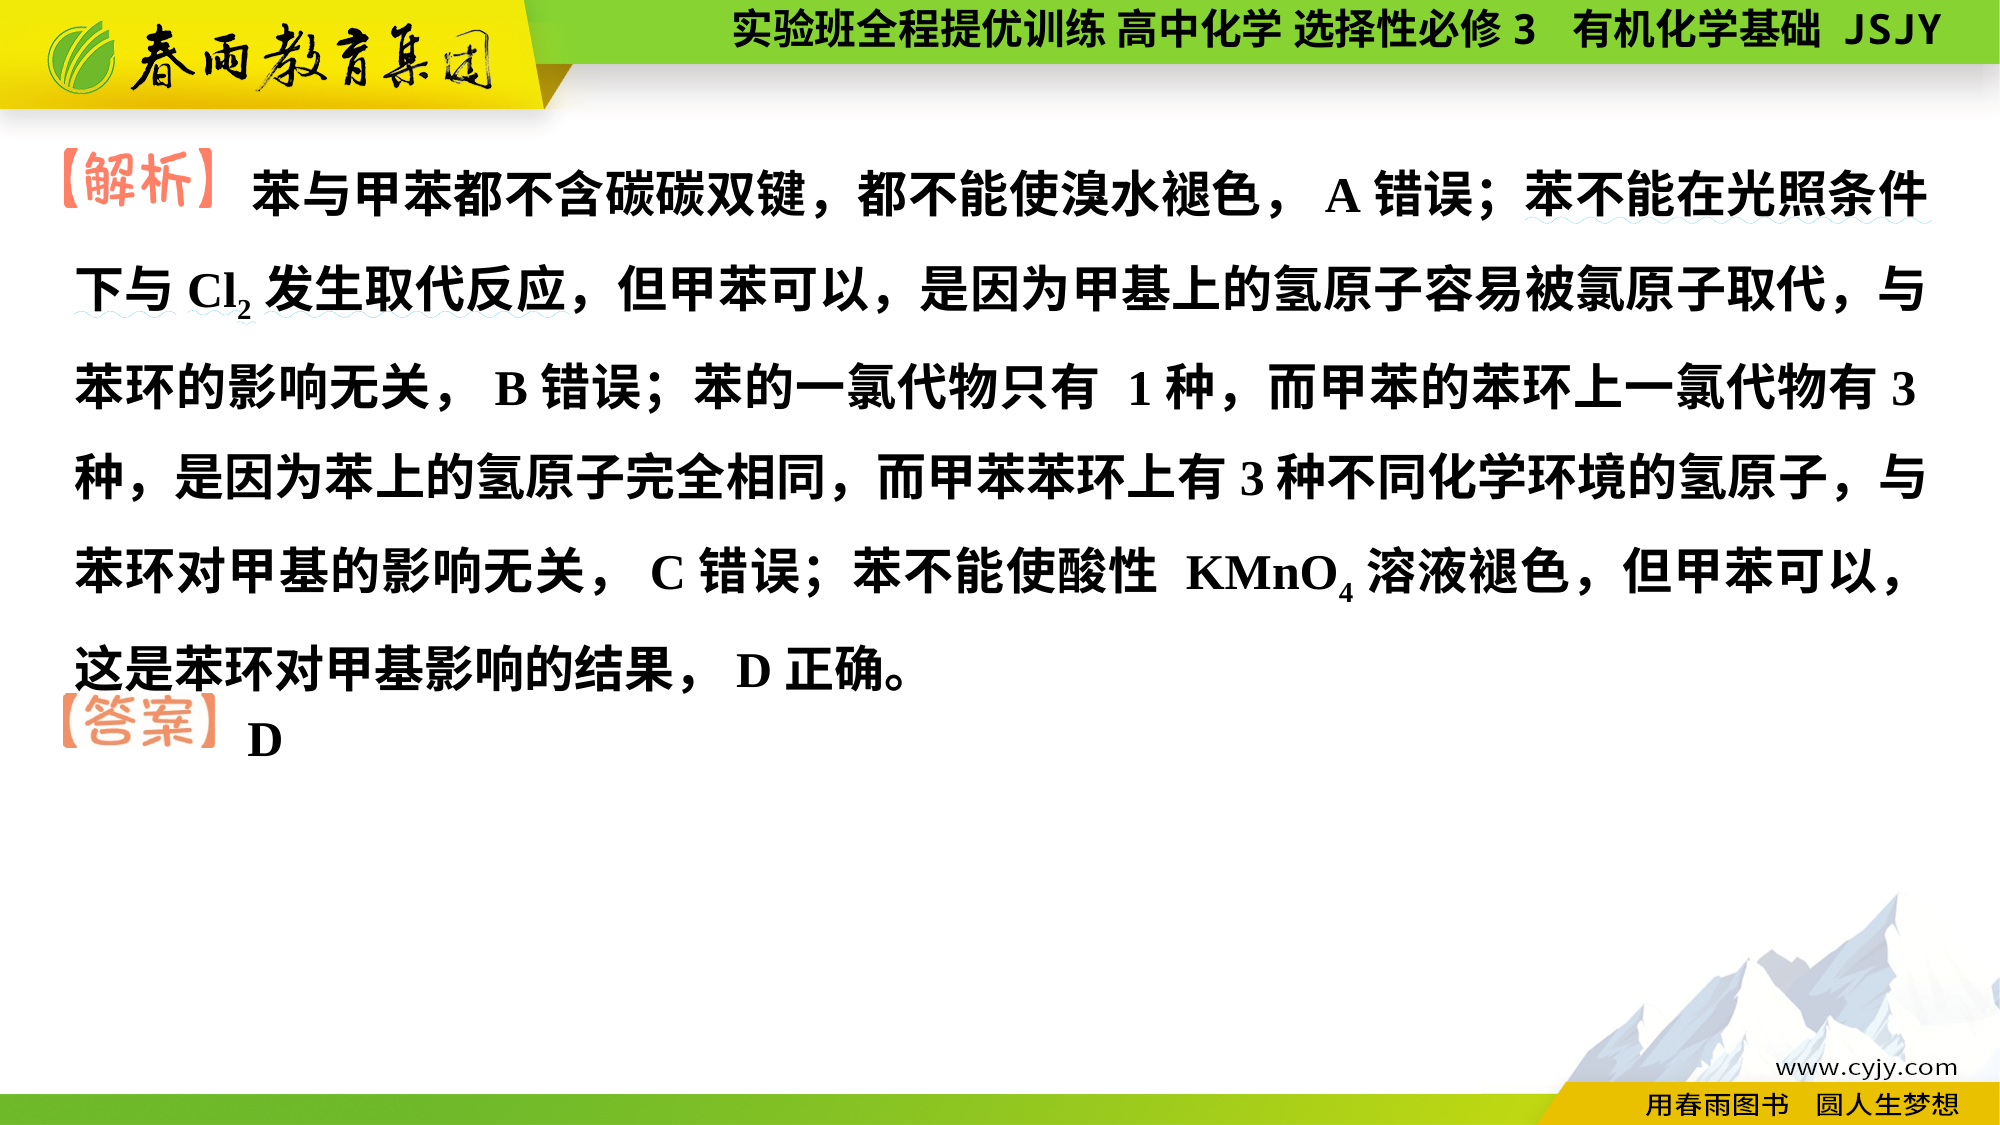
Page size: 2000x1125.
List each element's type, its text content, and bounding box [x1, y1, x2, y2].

picture [0, 0, 2000, 1125]
text_box D [232, 668, 299, 774]
list 苯与甲苯都不含碳碳双键，都不能使溴水褪色，A错误；苯不能在光照条件下与Cl2发生取代反应，但甲苯可以，是因为甲基上的氢原子容易被氯原子取代，与苯环的影响无关，B错误；苯的一氯代物只有 1种，而甲苯的苯环上一氯代物有3种，是因为苯上的氢原子完全相同，而甲苯苯环上有3种不同化学环境的氢原子，与苯环对甲基的影响无关，C错误；苯不能使酸性 KMnO4溶液褪色，但甲苯可以，这是苯环对甲基影响的结果，D正确。 [59, 125, 1944, 686]
